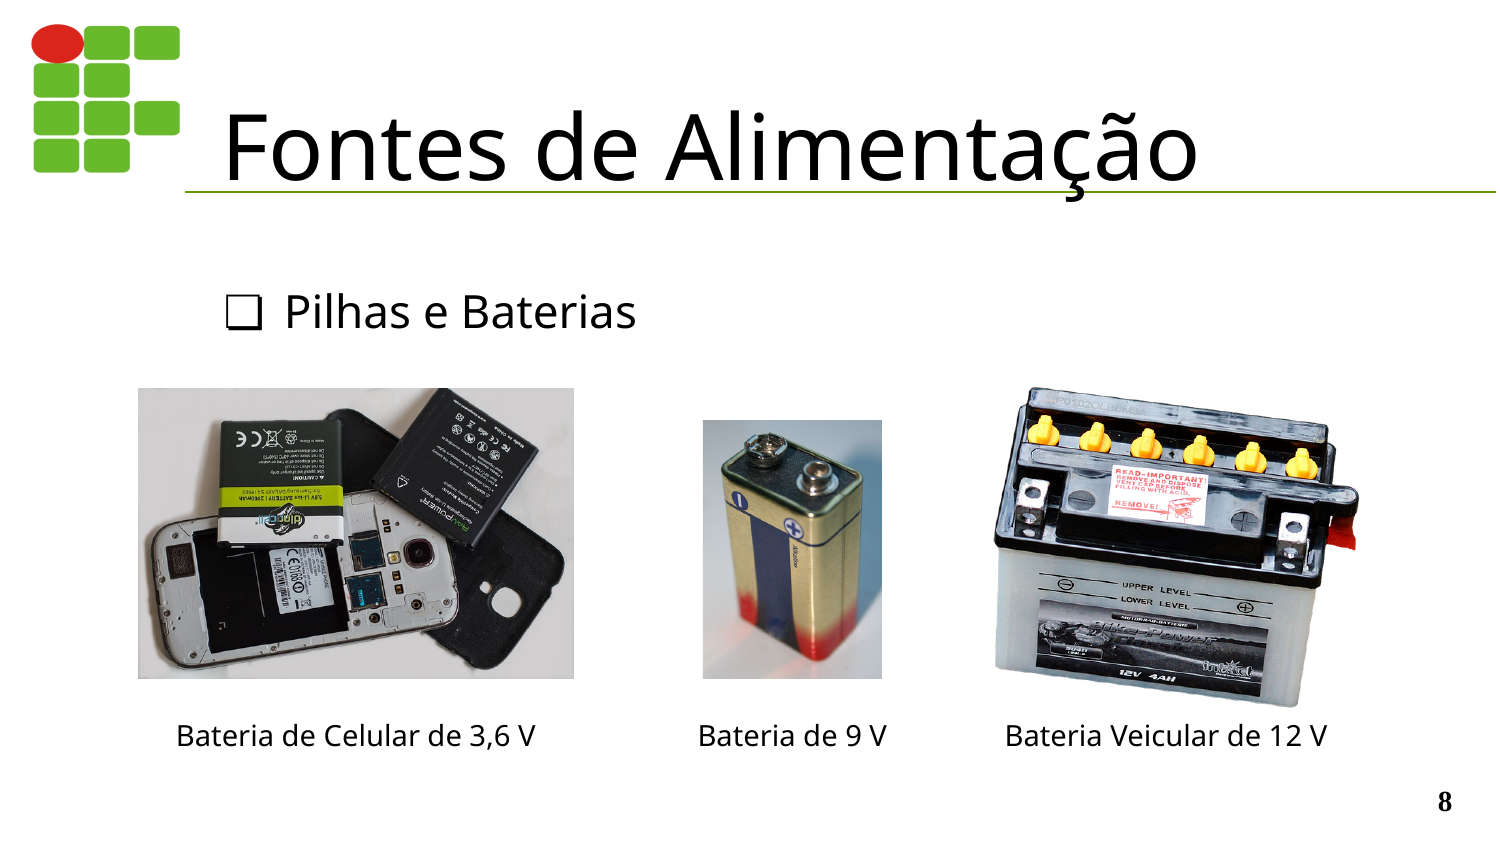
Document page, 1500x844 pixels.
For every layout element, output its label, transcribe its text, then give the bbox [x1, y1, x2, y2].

text_box Bateria de Celular de 3,6 V [151, 702, 561, 781]
text_box Bateria Veicular de 12 V [961, 736, 1371, 781]
title Fontes de Alimentação [206, 26, 1468, 207]
picture [29, 23, 182, 174]
picture [961, 369, 1371, 730]
list Pilhas e Baterias [193, 248, 1469, 327]
text_box ‹#› [1155, 768, 1468, 825]
picture [702, 419, 883, 680]
picture [137, 388, 574, 680]
text_box Bateria de 9 V [636, 702, 949, 781]
